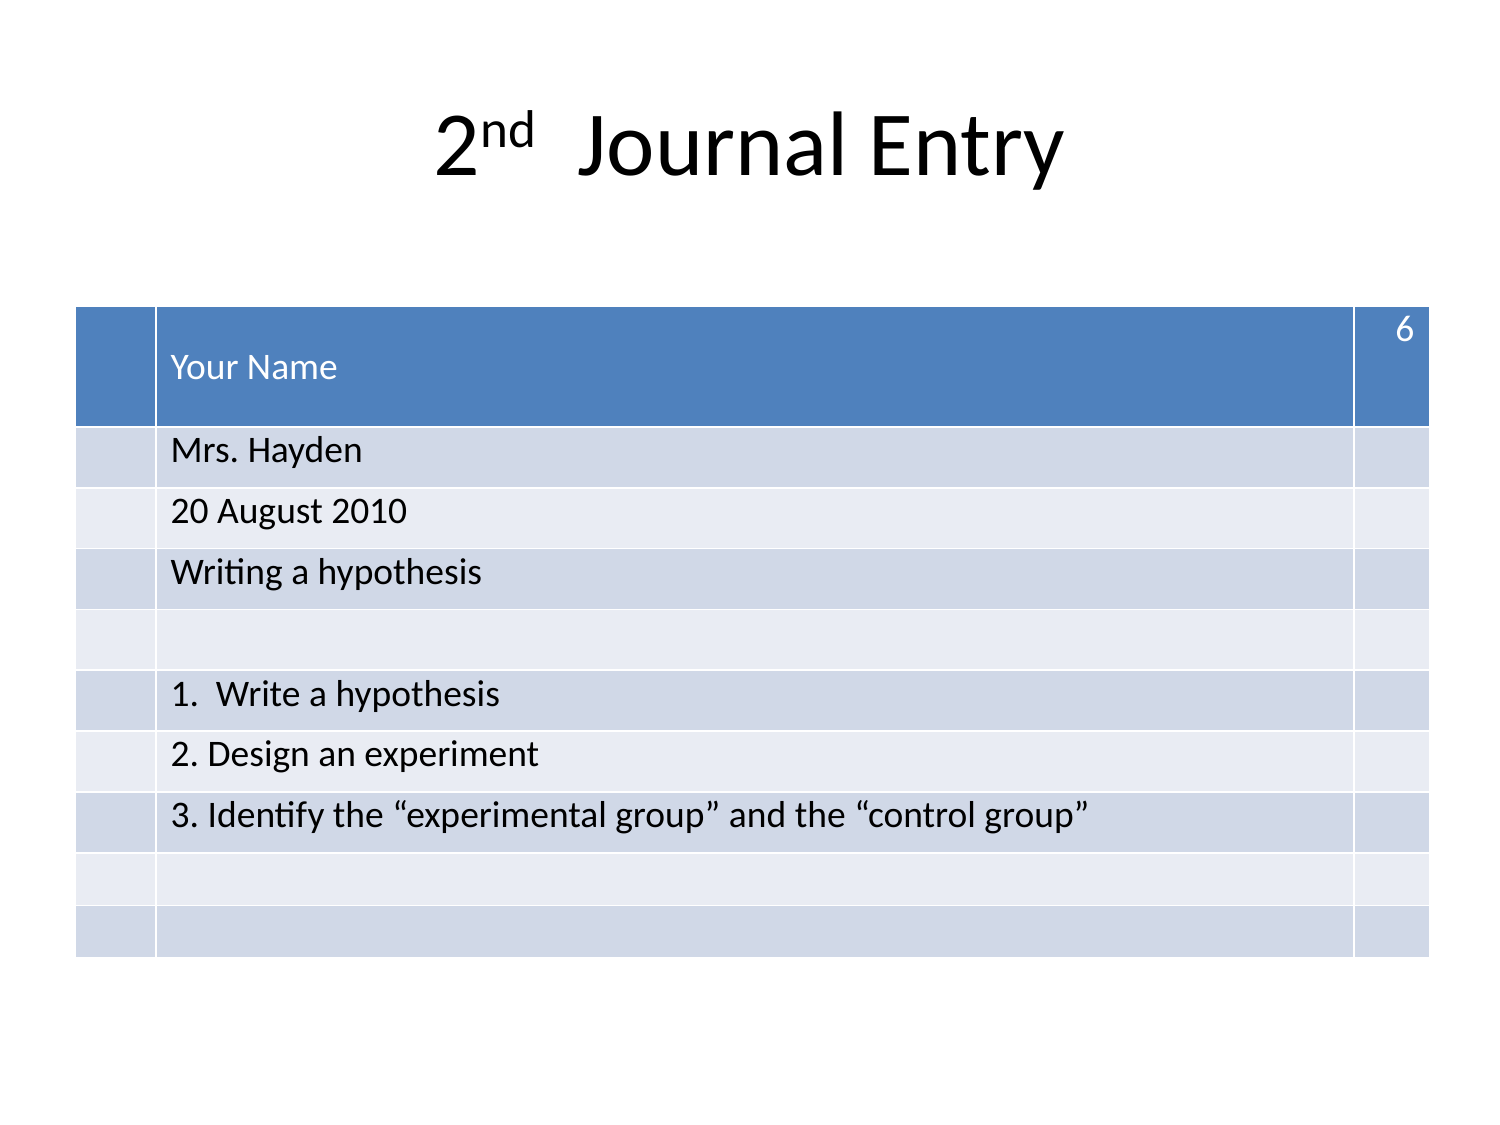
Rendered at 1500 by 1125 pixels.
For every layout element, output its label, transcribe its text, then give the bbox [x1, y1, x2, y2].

table_cell 2. Design an experiment [157, 732, 1353, 791]
table_cell [76, 671, 155, 730]
table_cell [1355, 732, 1429, 791]
title 2nd Journal Entry [75, 45, 1425, 233]
table_header 6 [1355, 307, 1429, 426]
table_cell [1355, 906, 1429, 957]
table_cell [76, 428, 155, 487]
table_cell 3. Identify the “experimental group” and the “control group” [157, 793, 1353, 852]
table_cell [76, 732, 155, 791]
table_cell [1355, 610, 1429, 669]
table_cell [76, 489, 155, 548]
table_cell [1355, 489, 1429, 548]
table_cell [76, 906, 155, 957]
table_cell [1355, 428, 1429, 487]
table_header Your Name [157, 307, 1353, 426]
table_cell [1355, 671, 1429, 730]
table_cell [157, 854, 1353, 905]
table_cell Mrs. Hayden [157, 428, 1353, 487]
table_cell [76, 793, 155, 852]
table_cell [1355, 549, 1429, 609]
table_cell 1. Write a hypothesis [157, 671, 1353, 730]
table_cell 20 August 2010 [157, 489, 1353, 548]
table_cell Writing a hypothesis [157, 549, 1353, 609]
table_cell [157, 906, 1353, 957]
table_cell [1355, 793, 1429, 852]
table_cell [157, 610, 1353, 669]
table_cell [76, 854, 155, 905]
table_cell [76, 549, 155, 609]
table_header [76, 307, 155, 426]
table_cell [1355, 854, 1429, 905]
table_cell [76, 610, 155, 669]
